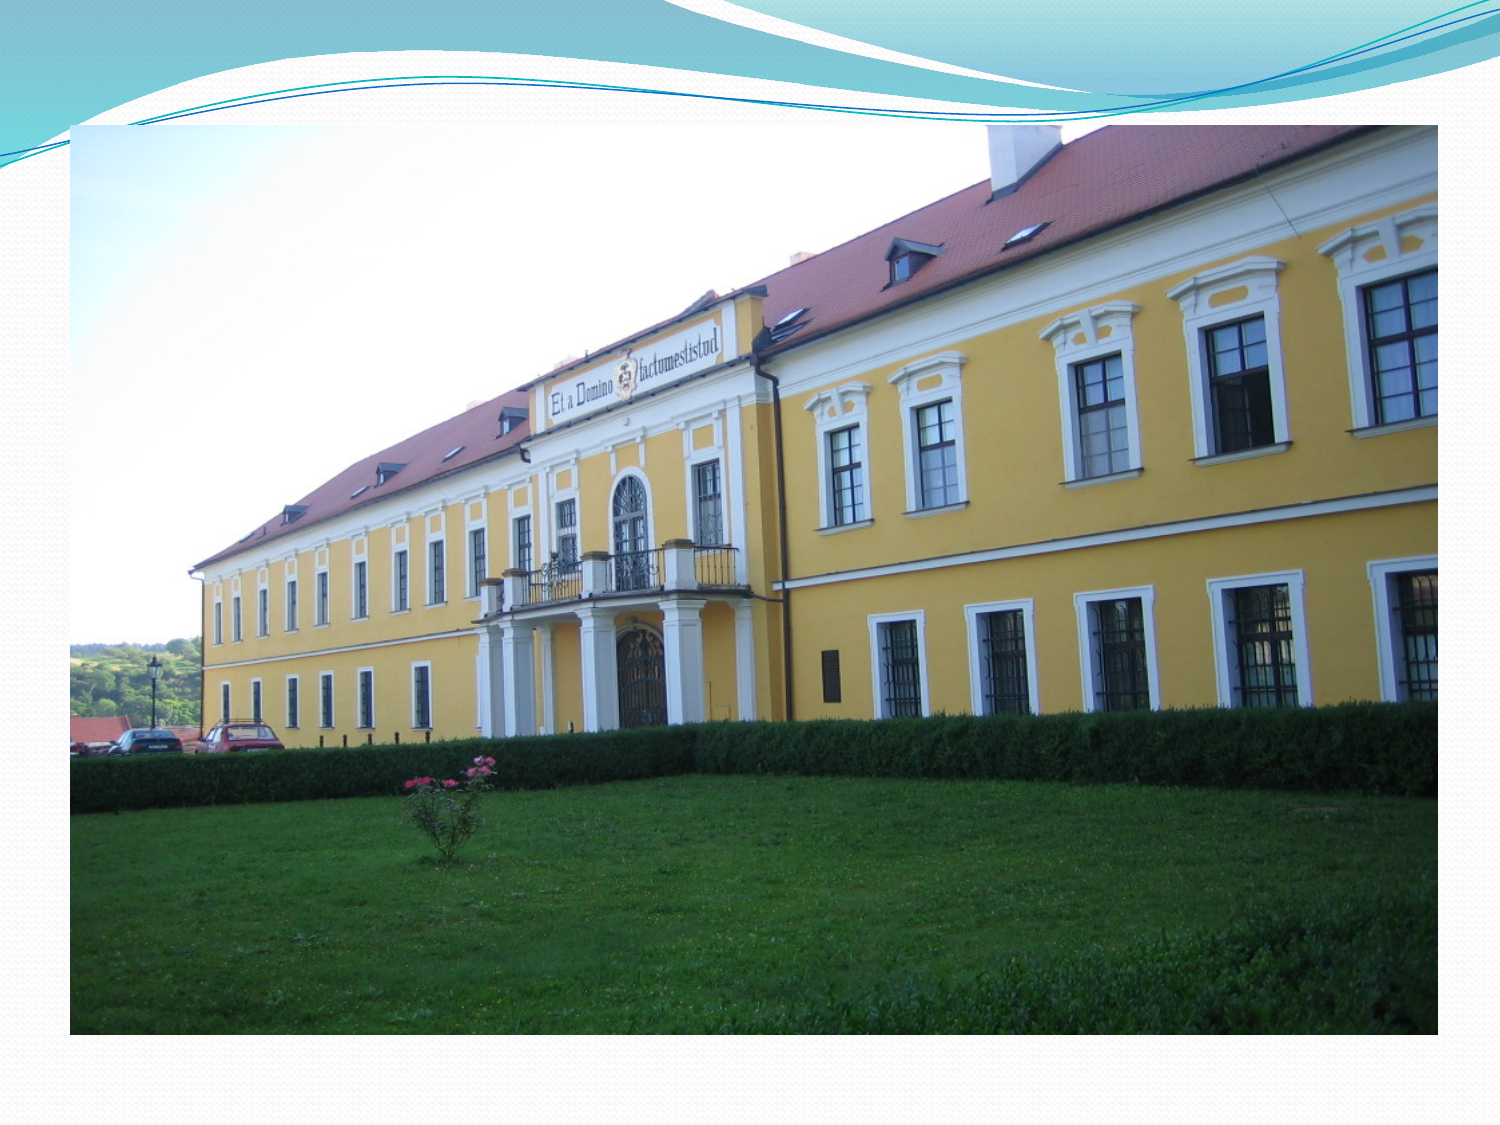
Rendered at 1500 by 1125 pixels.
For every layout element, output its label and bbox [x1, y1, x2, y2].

list [70, 125, 1439, 1036]
